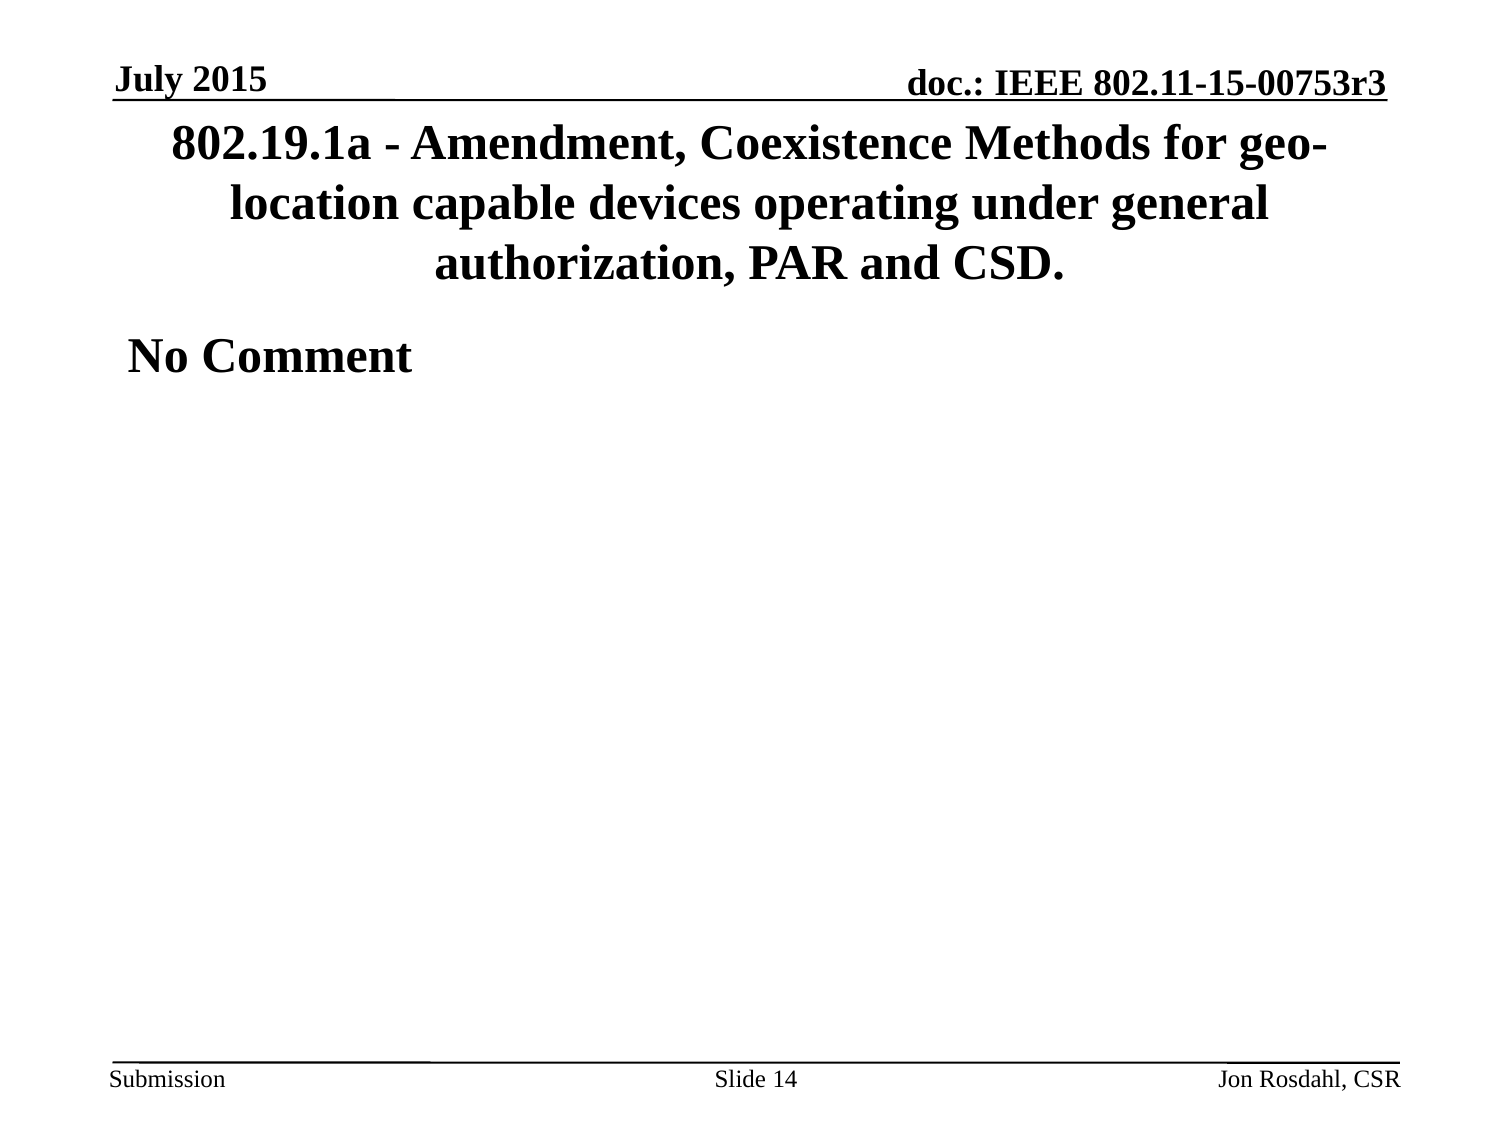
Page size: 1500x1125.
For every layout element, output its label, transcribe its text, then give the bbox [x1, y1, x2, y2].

list No Comment [112, 314, 1388, 1000]
footer Jon Rosdahl, CSR [878, 1061, 1402, 1093]
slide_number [114, 54, 423, 100]
slide_number Slide 14 [712, 1061, 800, 1123]
title 802.19.1a - Amendment, Coexistence Methods for geo-location capable devices operating under general authorization, PAR and CSD. [112, 112, 1388, 288]
